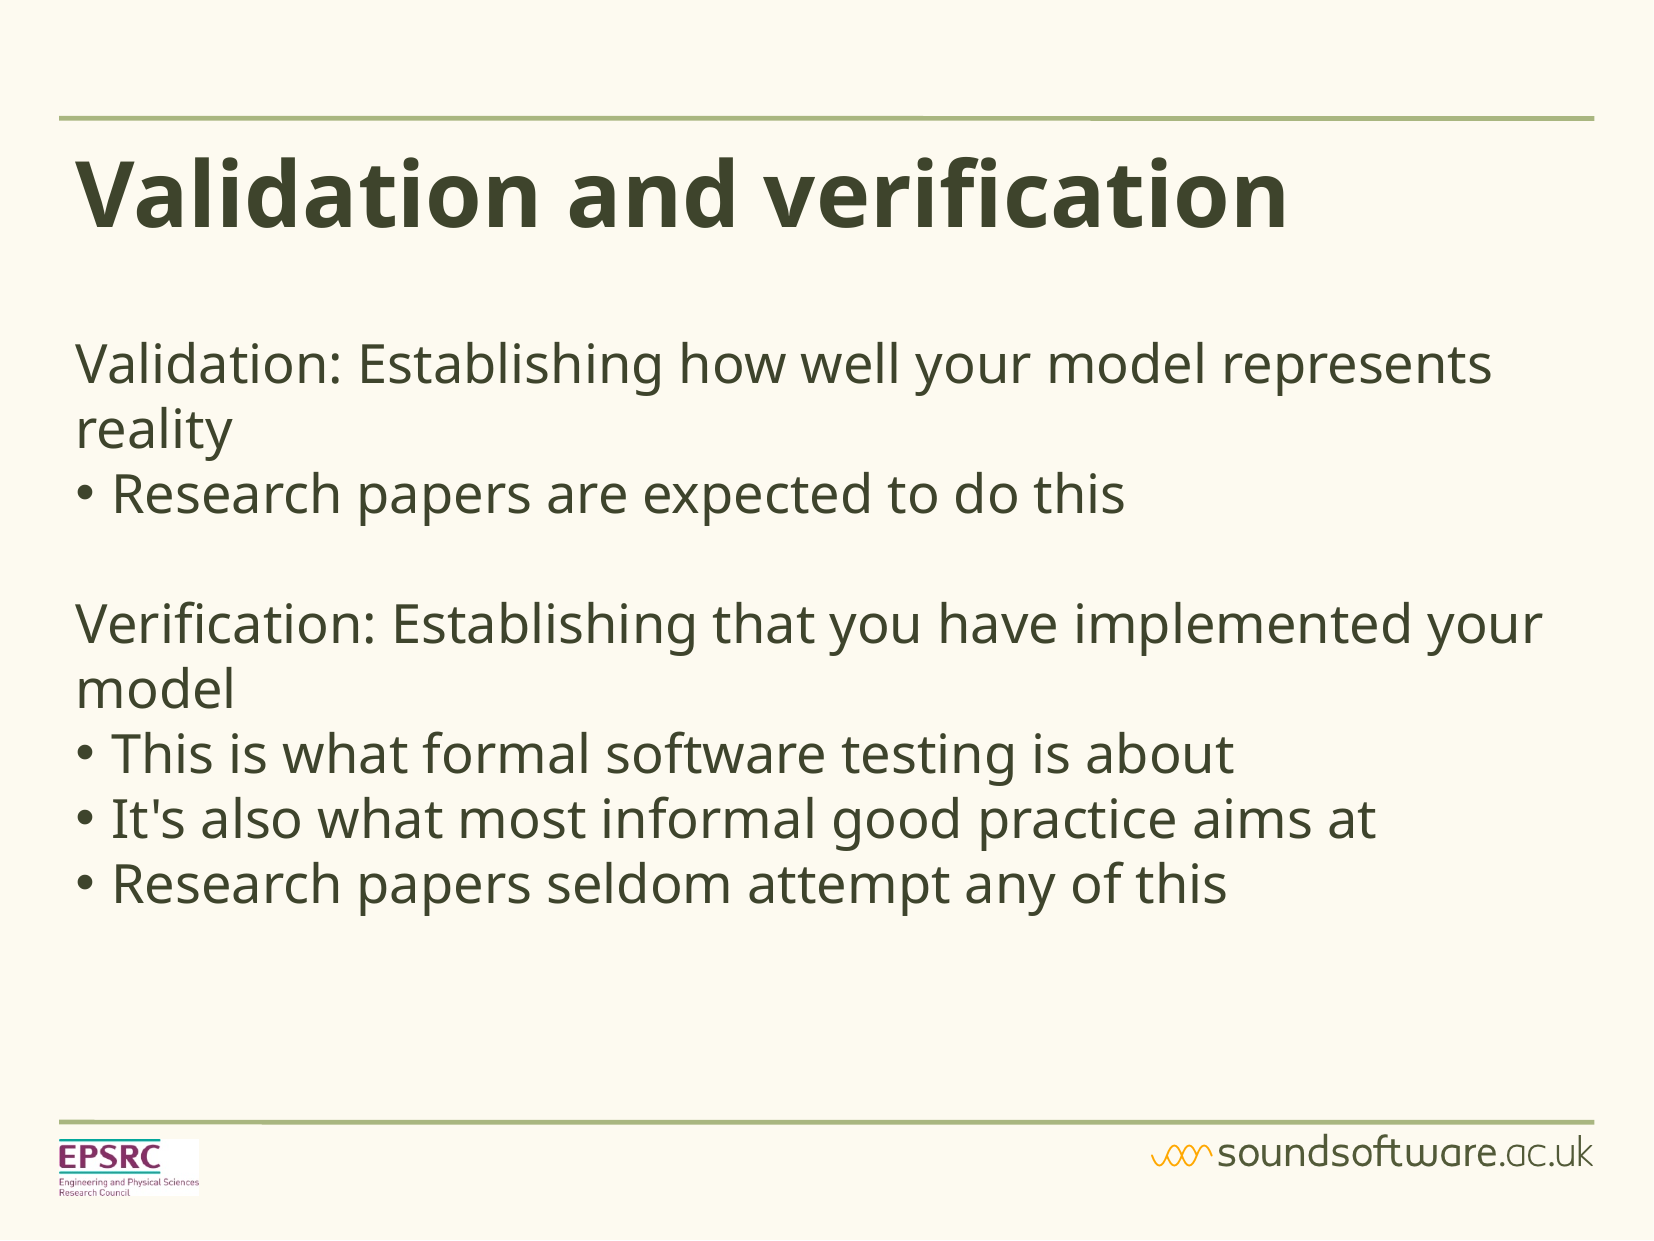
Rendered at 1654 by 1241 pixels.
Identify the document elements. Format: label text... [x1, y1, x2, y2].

picture [1151, 1133, 1593, 1167]
picture [59, 1139, 199, 1196]
text_box Validation: Establishing how well your model represents reality Research papers are expected to do this Verification: Establishing that you have implemented your model This is what formal software testing is about It's also what most informal good practice aims at Research papers seldom attempt any of this [59, 321, 1592, 1138]
text_box Validation and verification [59, 118, 1592, 264]
